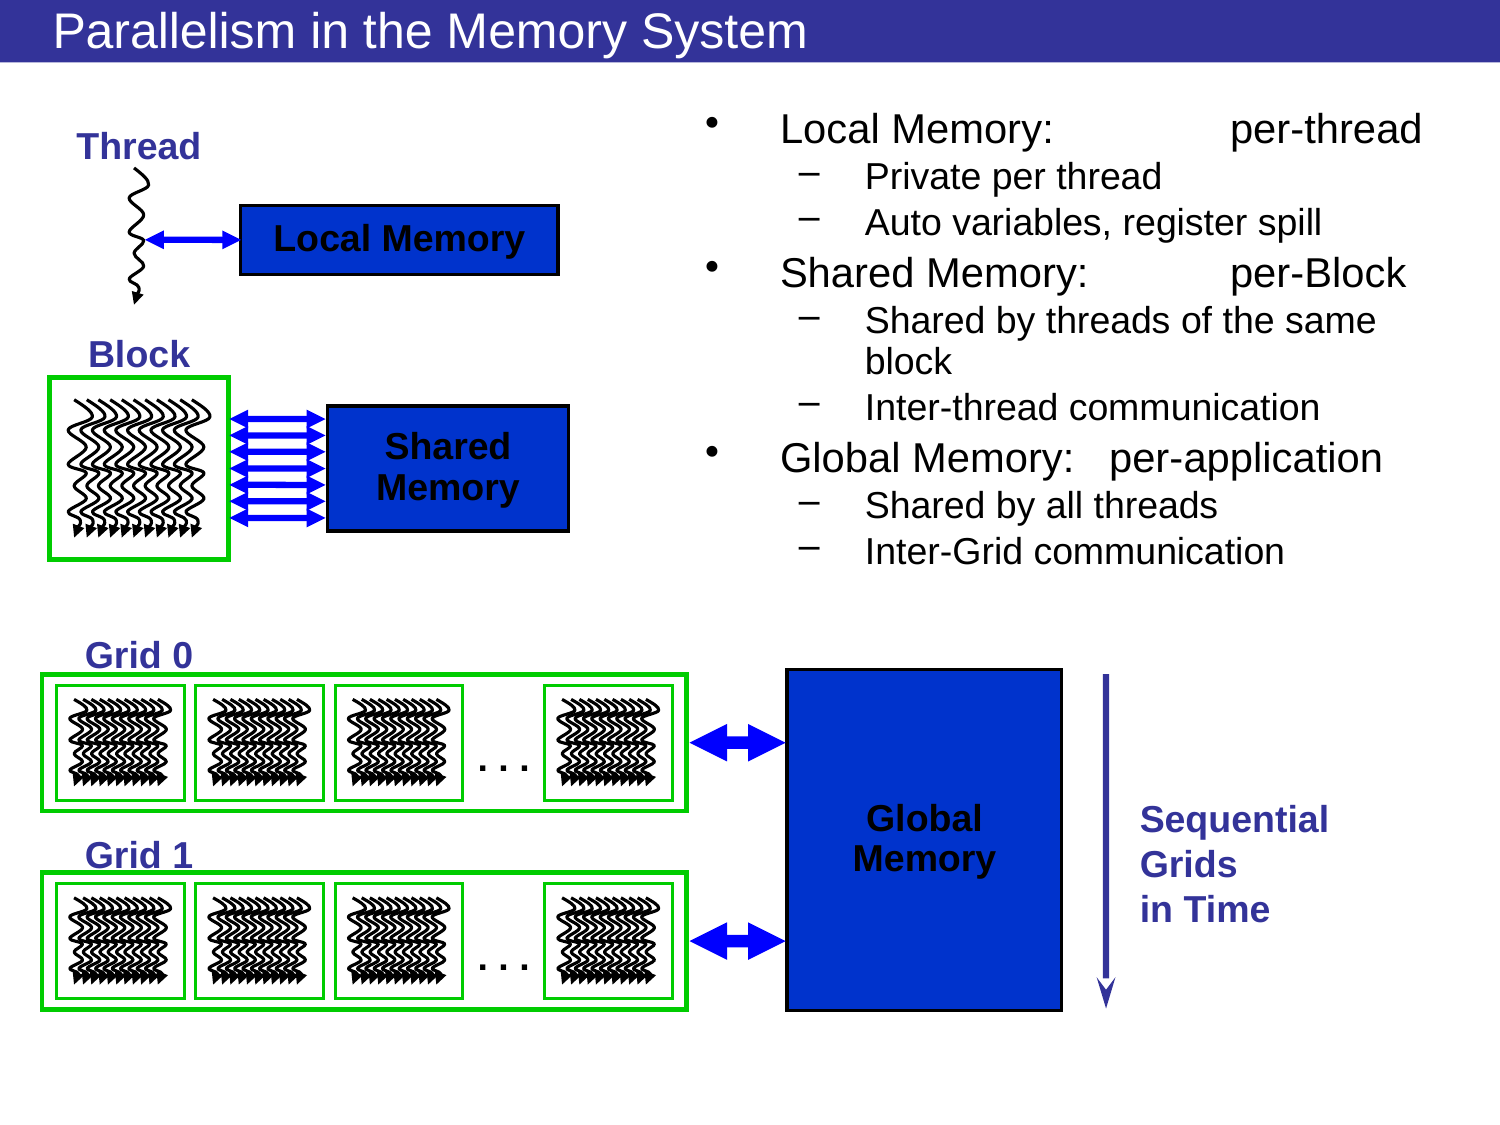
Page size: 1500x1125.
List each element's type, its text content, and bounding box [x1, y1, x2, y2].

text_box Sequential Grids in Time [1125, 787, 1406, 938]
text_box Grid 1 [64, 824, 214, 871]
title Parallelism in the Memory System [37, 7, 1426, 51]
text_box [41, 872, 687, 1010]
text_box [691, 736, 786, 749]
text_box [691, 934, 786, 948]
text_box Local Memory: per-thread Private per thread Auto variables, register spill Shared Memory: per-Block Shared by threads of the same block Inter-thread communication Global Memory: per-application Shared by all threads Inter-Grid communication [690, 99, 1475, 575]
text_box Global Memory [786, 669, 1062, 1011]
text_box Grid 0 [64, 623, 214, 672]
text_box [61, 114, 559, 305]
text_box [1099, 987, 1113, 1009]
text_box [49, 322, 569, 560]
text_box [41, 673, 687, 812]
